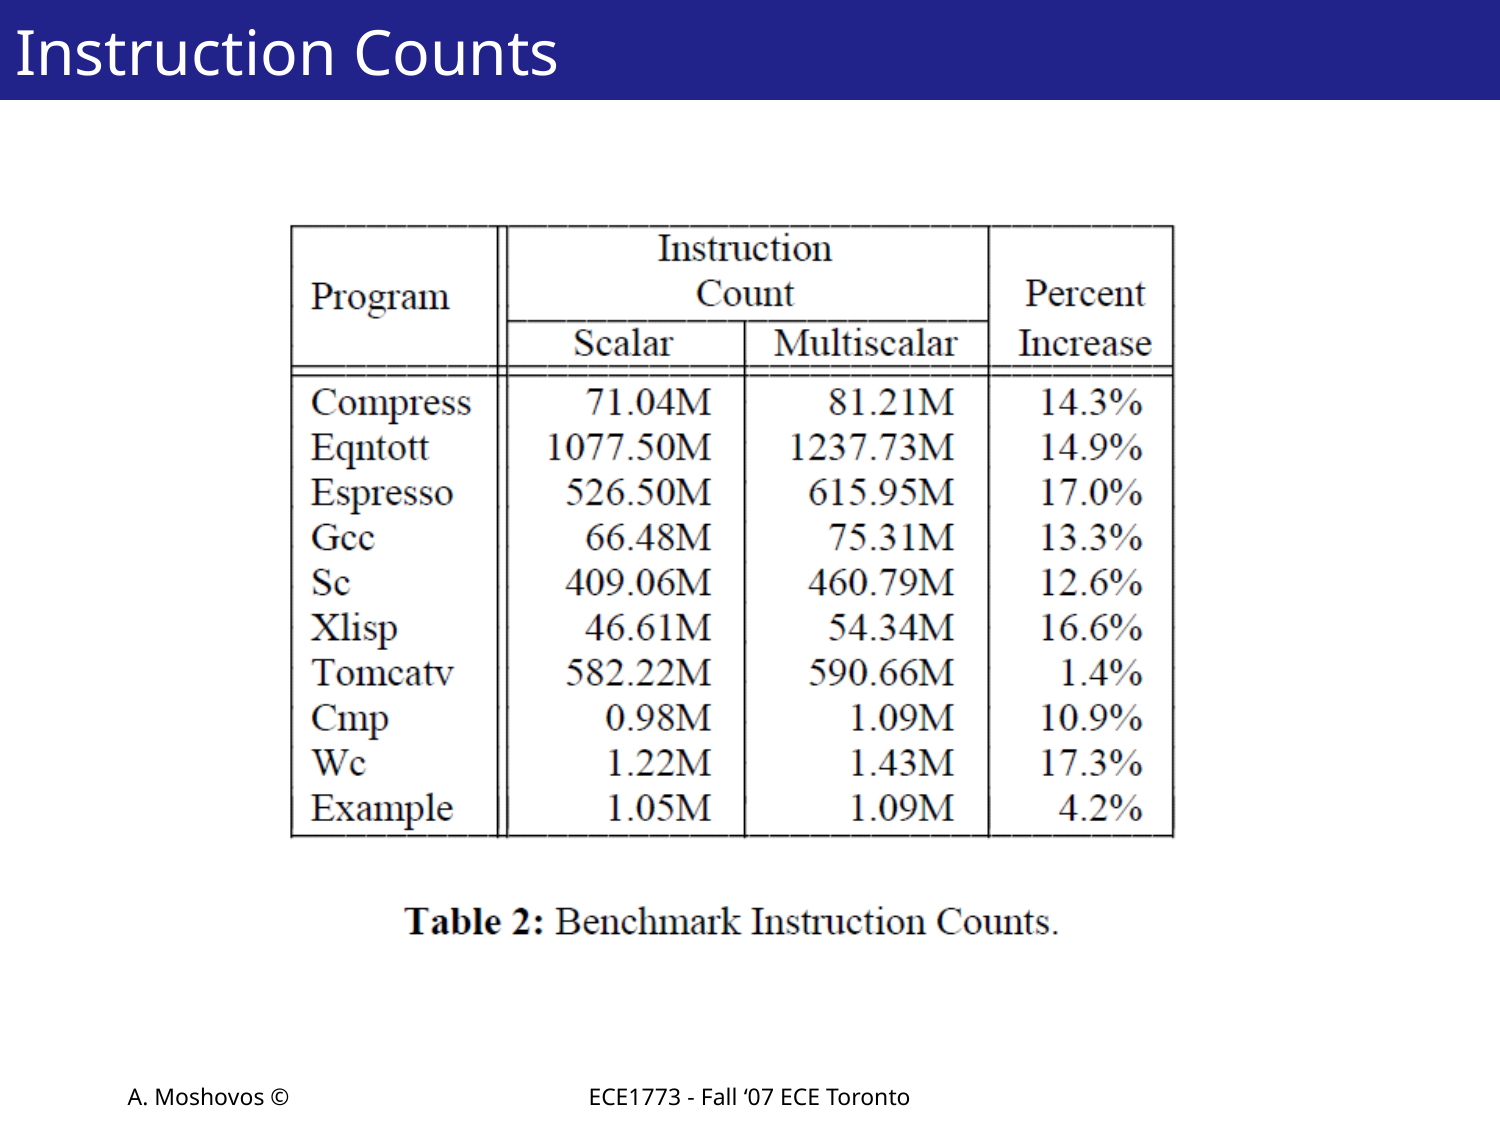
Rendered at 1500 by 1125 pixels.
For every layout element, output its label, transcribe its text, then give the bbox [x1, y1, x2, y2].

title Instruction Counts [0, 0, 1500, 101]
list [199, 170, 1226, 959]
slide_number A. Moshovos © [112, 1074, 426, 1125]
footer ECE1773 - Fall ‘07 ECE Toronto [487, 1074, 1013, 1125]
